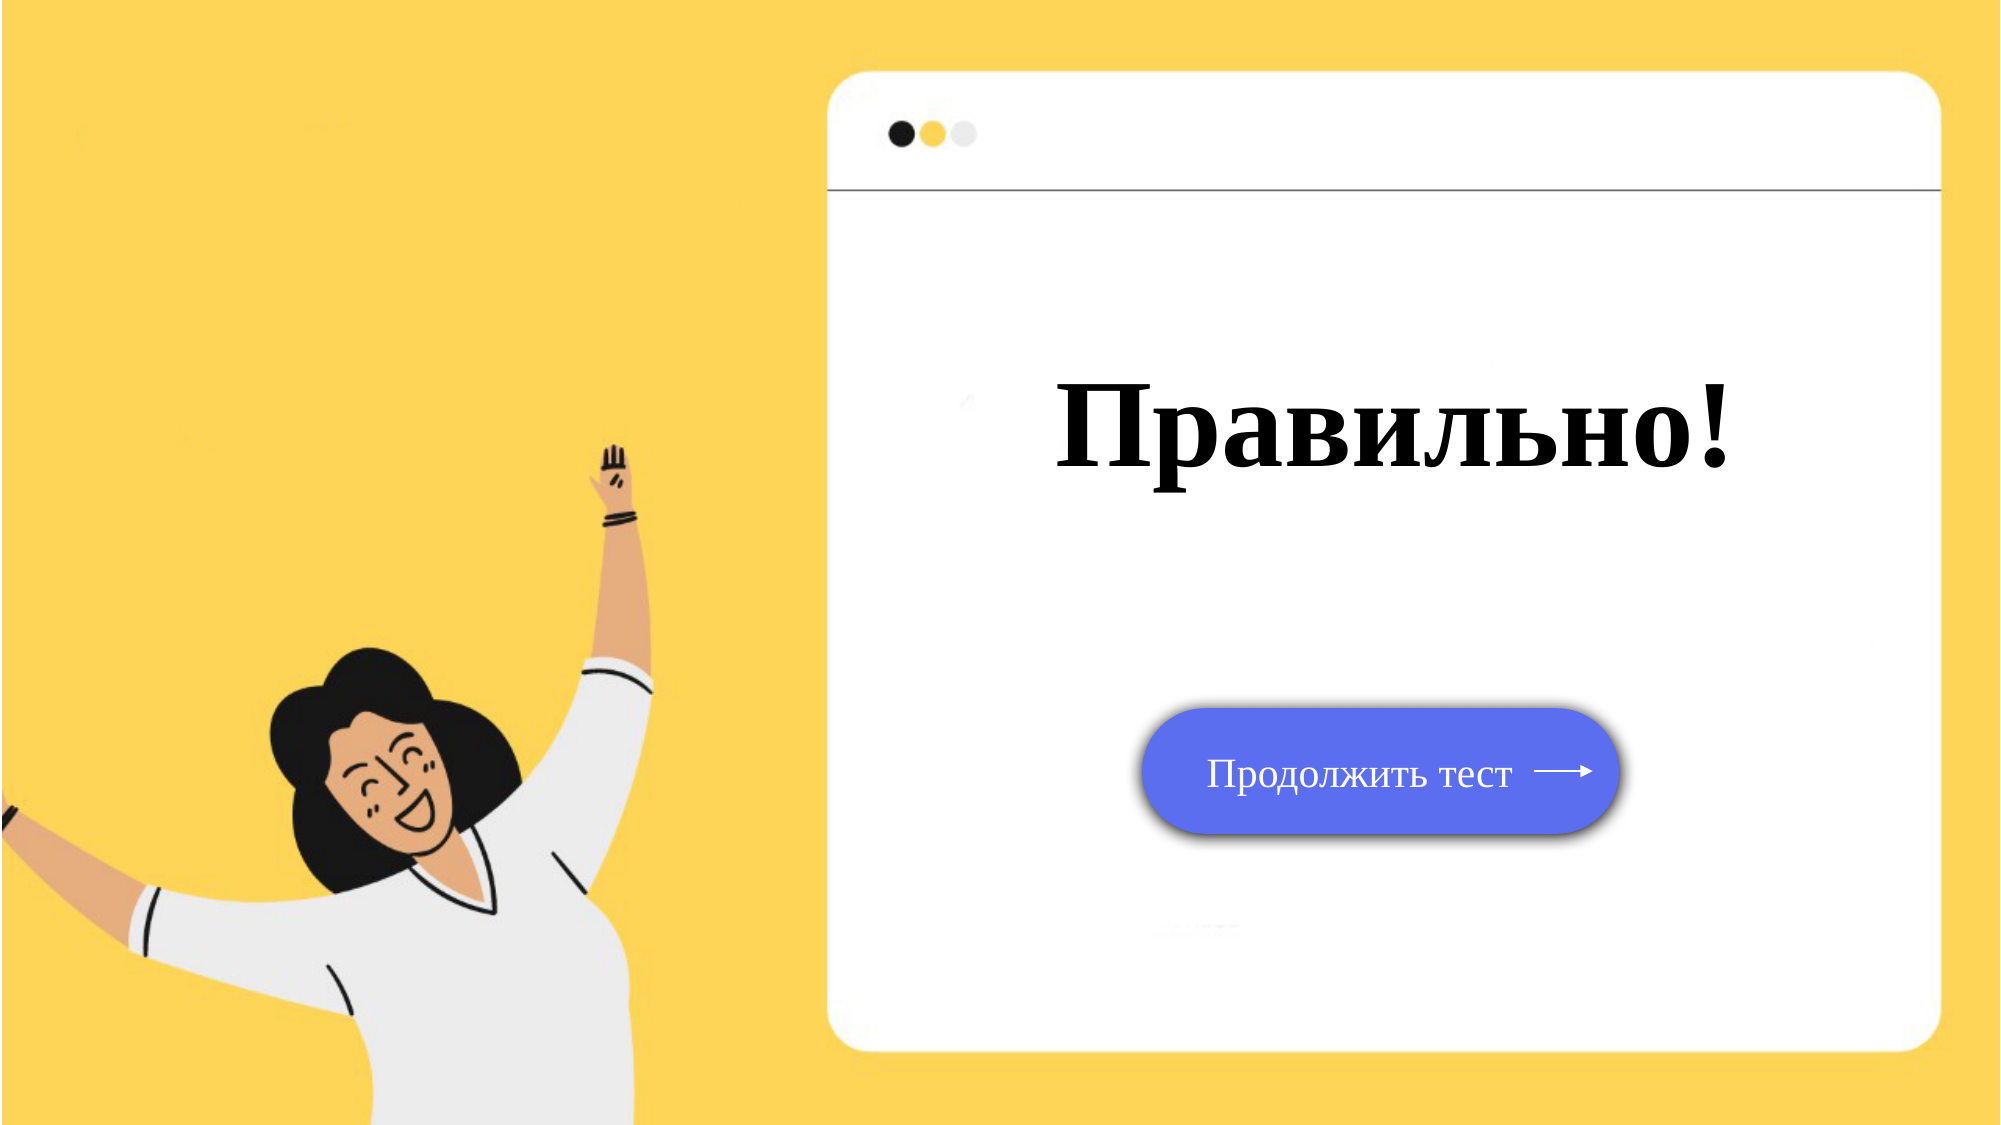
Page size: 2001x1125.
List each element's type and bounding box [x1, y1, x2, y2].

picture [2, 0, 2000, 1125]
text_box [1142, 708, 1620, 834]
